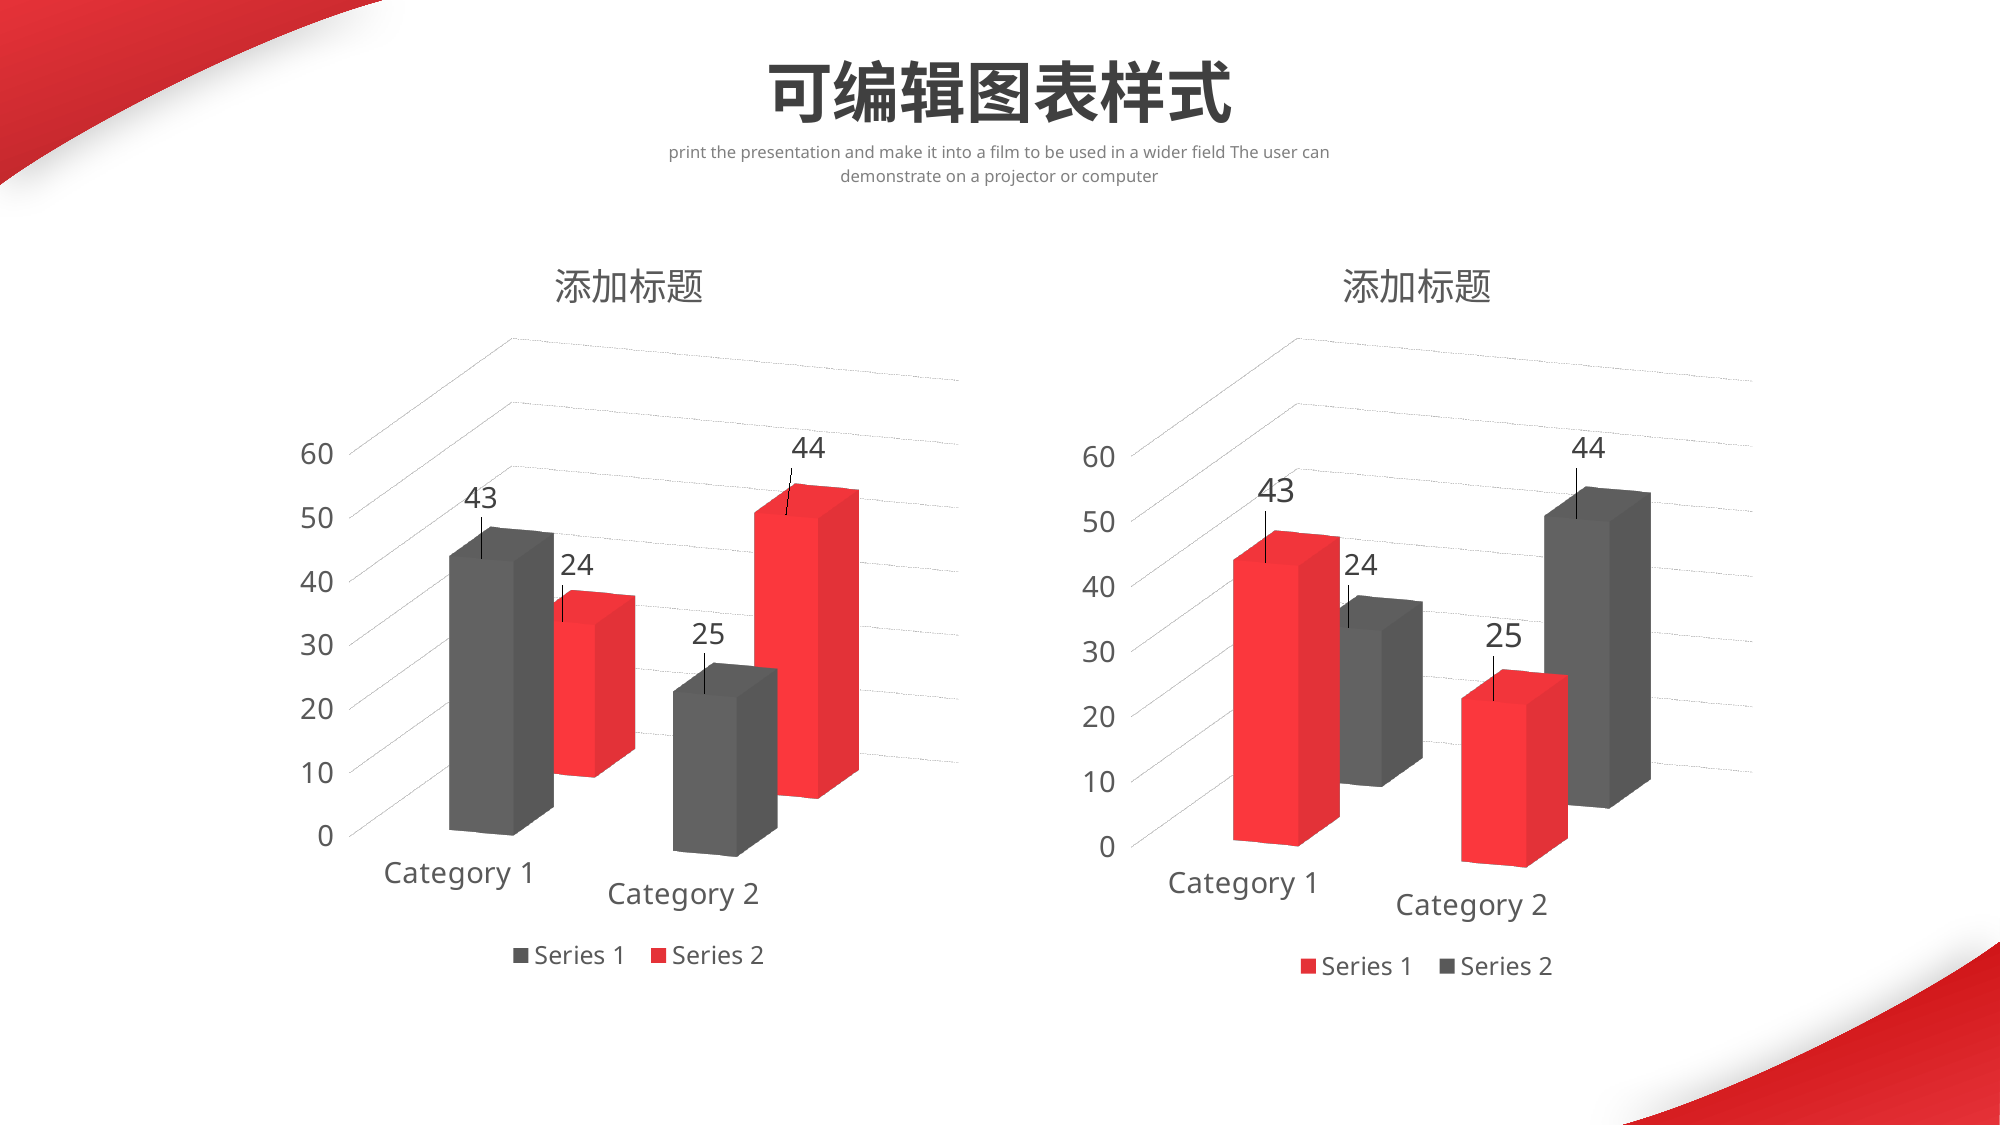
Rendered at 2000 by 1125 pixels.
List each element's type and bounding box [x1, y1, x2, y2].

chart [275, 222, 984, 987]
text_box [649, 43, 1351, 195]
chart [1058, 222, 1776, 998]
